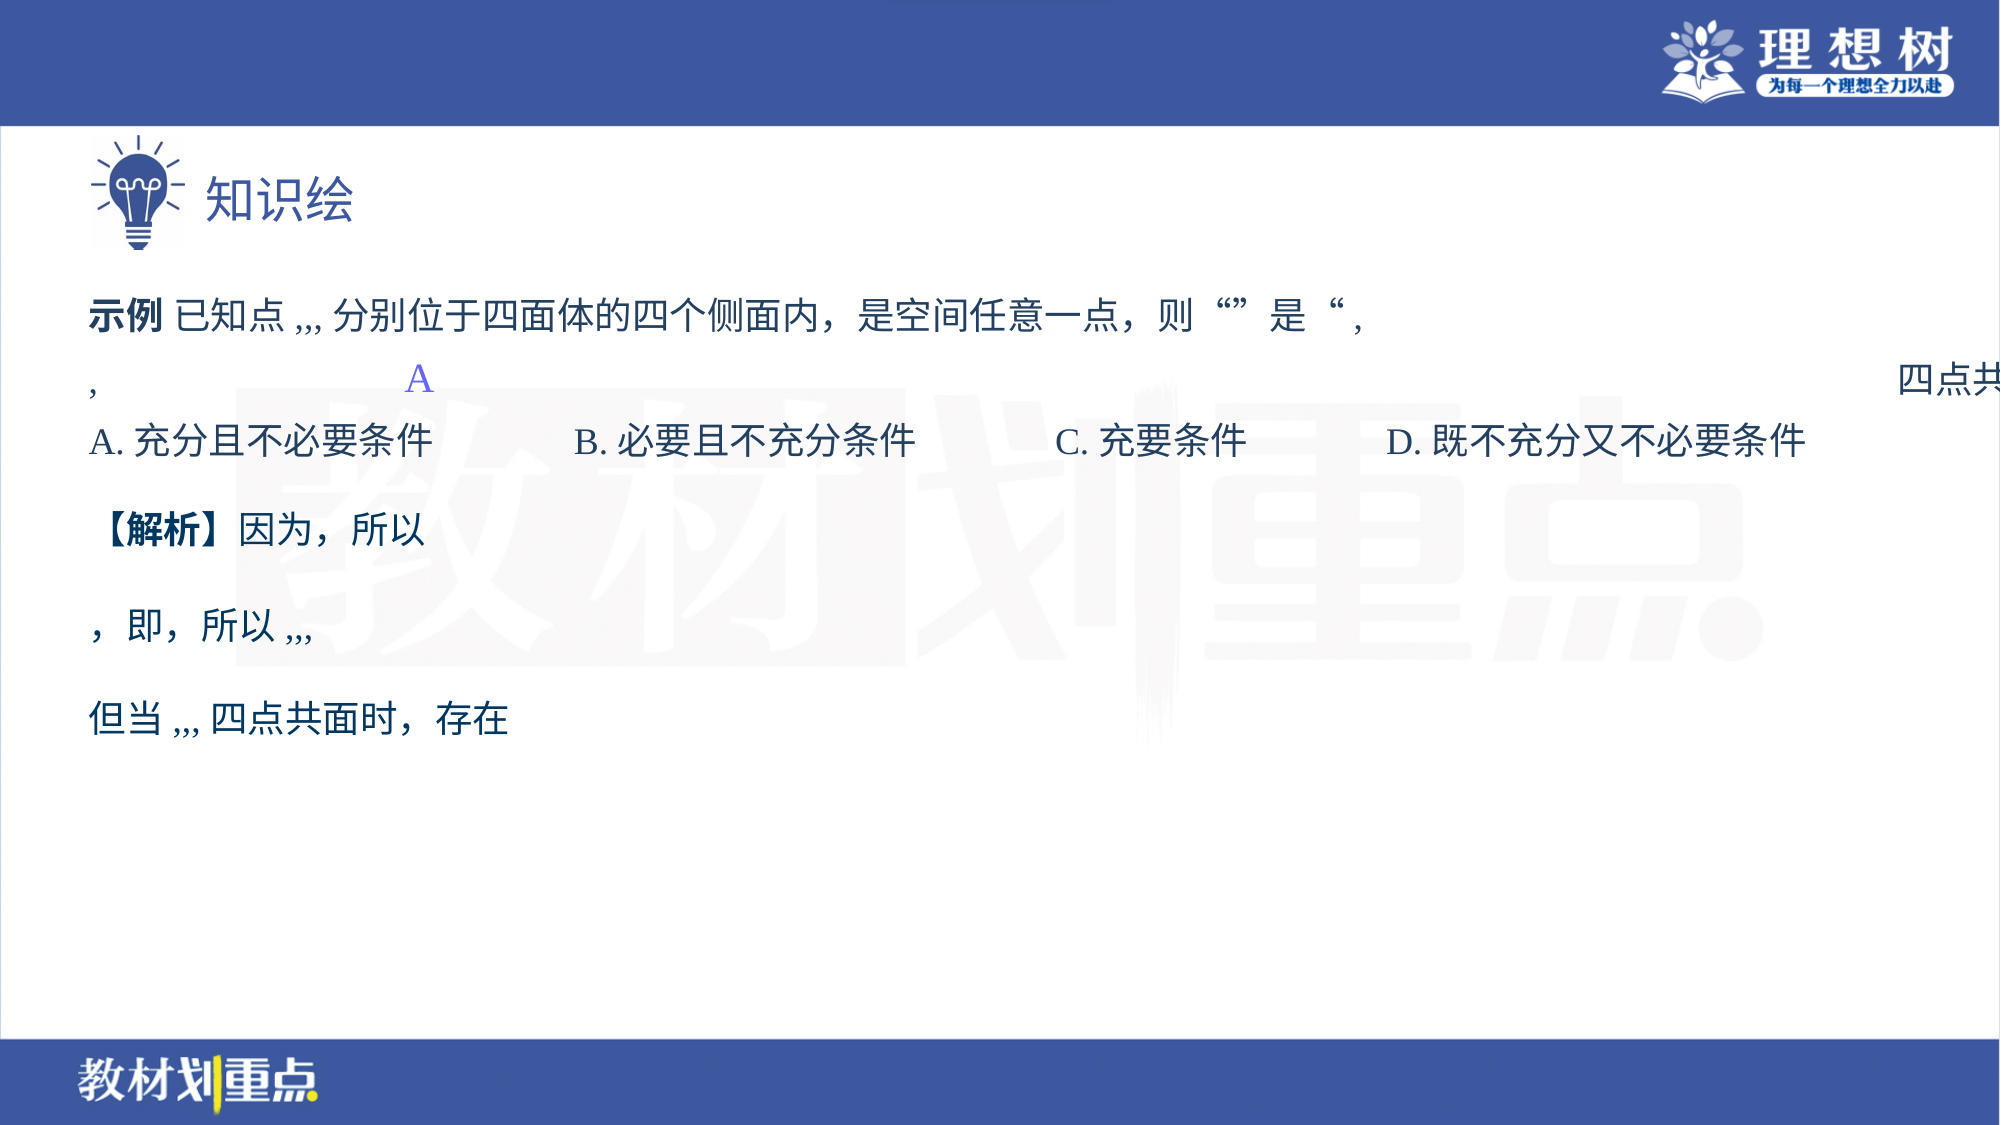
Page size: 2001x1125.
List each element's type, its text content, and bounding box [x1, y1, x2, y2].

text_box 知识绘 [205, 155, 501, 241]
text_box A.充分且不必要条件 B.必要且不充分条件 C.充要条件 D.既不充分又不必要条件 [88, 395, 1911, 455]
picture [1985, 372, 1996, 381]
picture [0, 0, 2000, 1125]
text_box A [389, 349, 450, 395]
